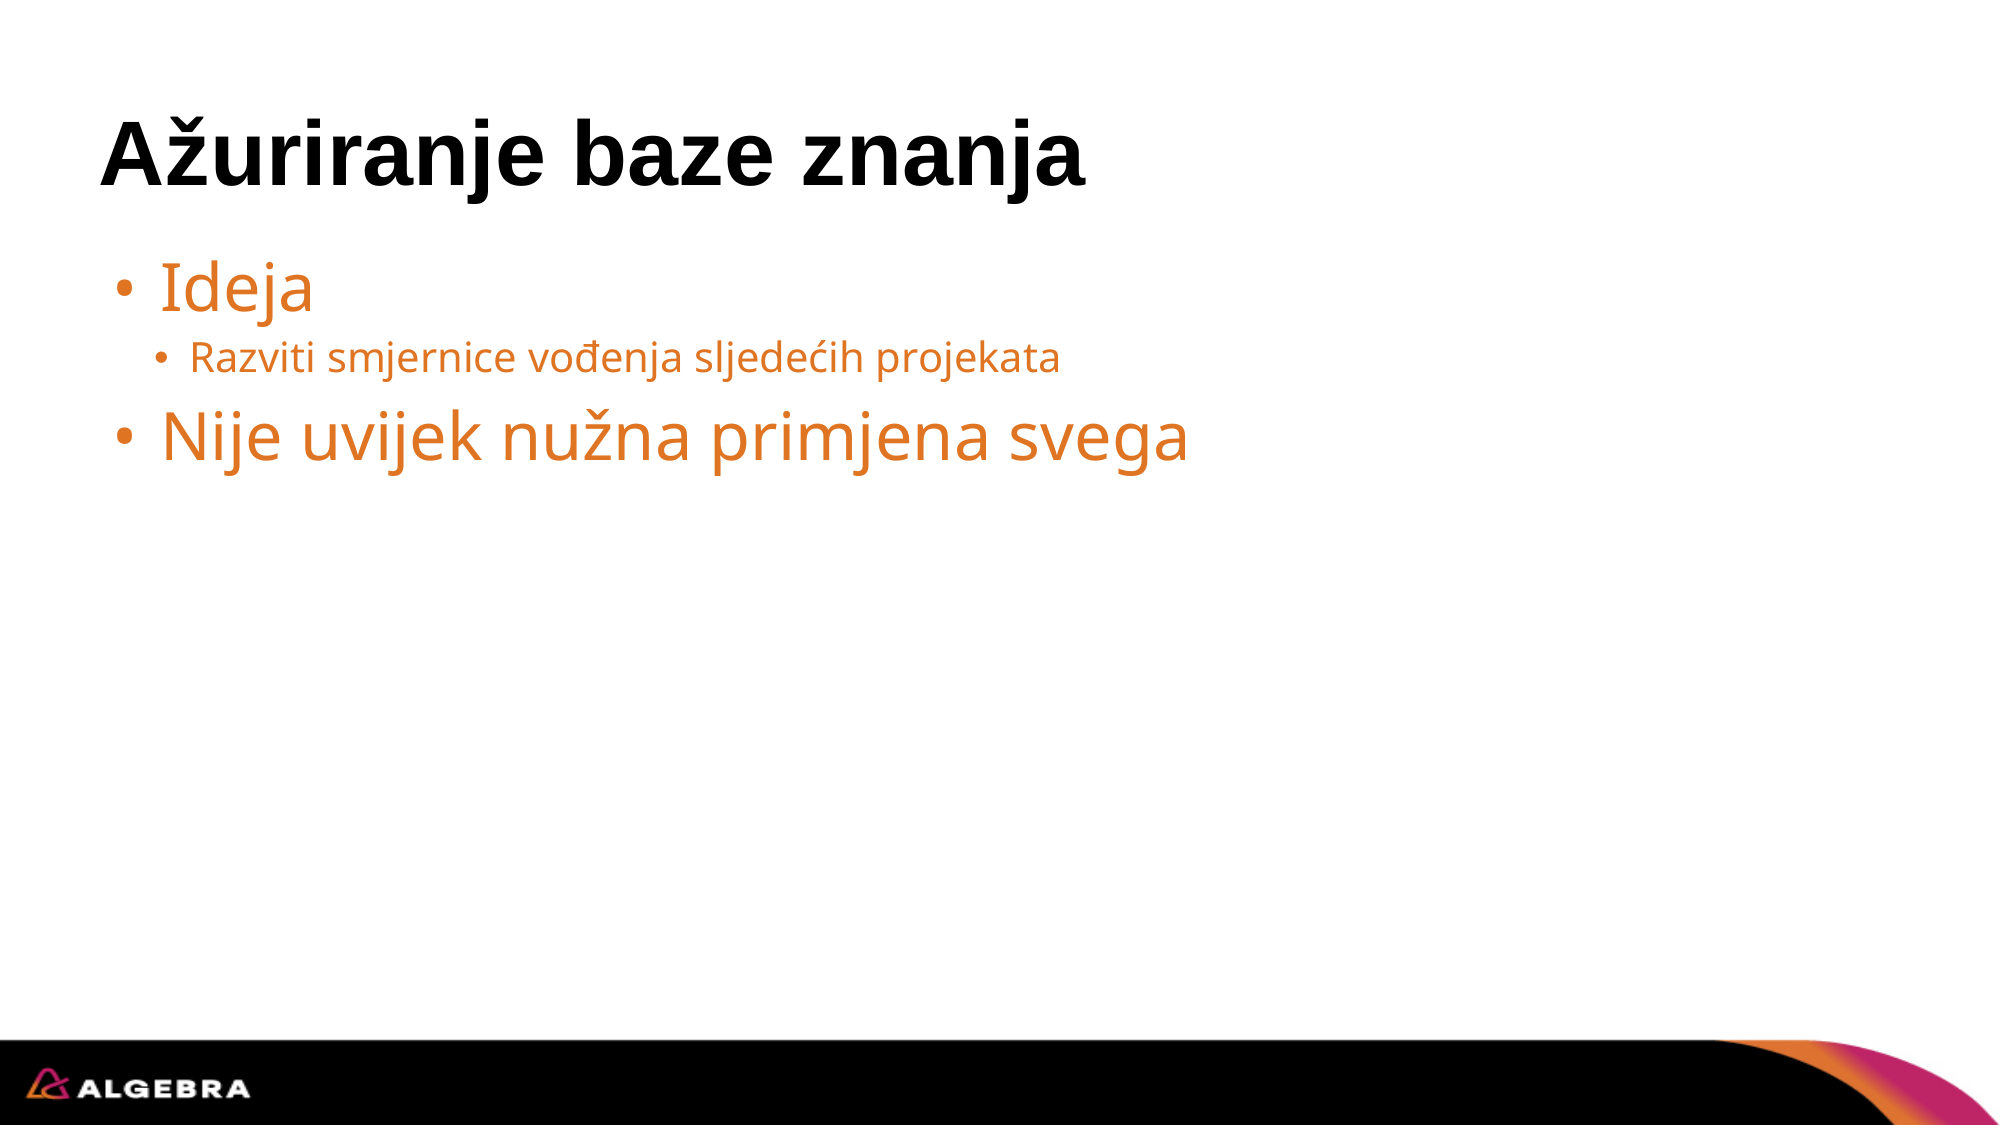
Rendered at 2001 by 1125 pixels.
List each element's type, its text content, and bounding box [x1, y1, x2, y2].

picture [0, 0, 2001, 1125]
list Ideja Razviti smjernice vođenja sljedećih projekata Nije uvijek nužna primjena svega [98, 246, 1908, 991]
title Ažuriranje baze znanja [98, 81, 1910, 213]
